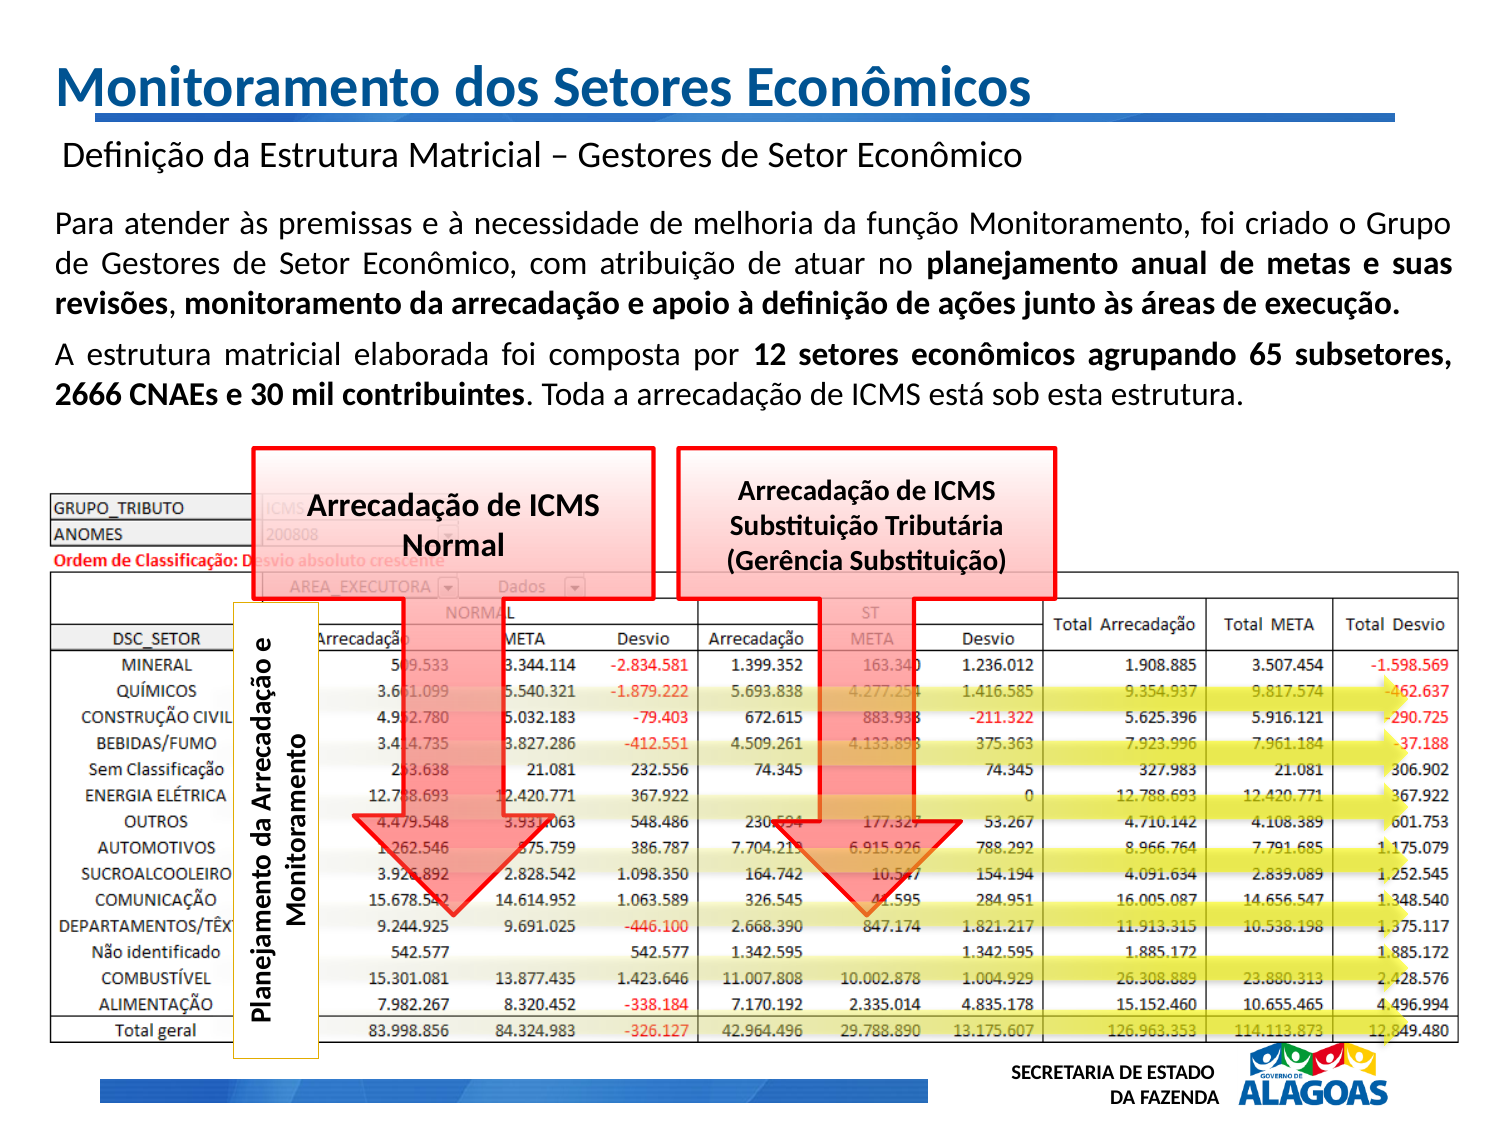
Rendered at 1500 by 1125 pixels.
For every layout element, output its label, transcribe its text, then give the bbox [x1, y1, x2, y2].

text_box Arrecadação de ICMS Substituição Tributária (Gerência Substituição) [676, 446, 1058, 469]
text_box Arrecadação de ICMS Normal [251, 446, 656, 469]
text_box A estrutura matricial elaborada foi composta por 12 setores econômicos agrupando 65 subsetores, 2666 CNAEs e 30 mil contribuintes. Toda a arrecadação de ICMS está sob esta estrutura. [40, 324, 1469, 420]
text_box Monitoramento dos Setores Econômicos [40, 40, 1425, 197]
text_box Para atender às premissas e à necessidade de melhoria da função Monitoramento, foi criado o Grupo de Gestores de Setor Econômico, com atribuição de atuar no planejamento anual de metas e suas revisões, monitoramento da arrecadação e apoio à definição de ações junto às áreas de execução. [40, 194, 1469, 324]
picture [40, 470, 1459, 1108]
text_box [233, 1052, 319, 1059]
picture [100, 1079, 928, 1103]
